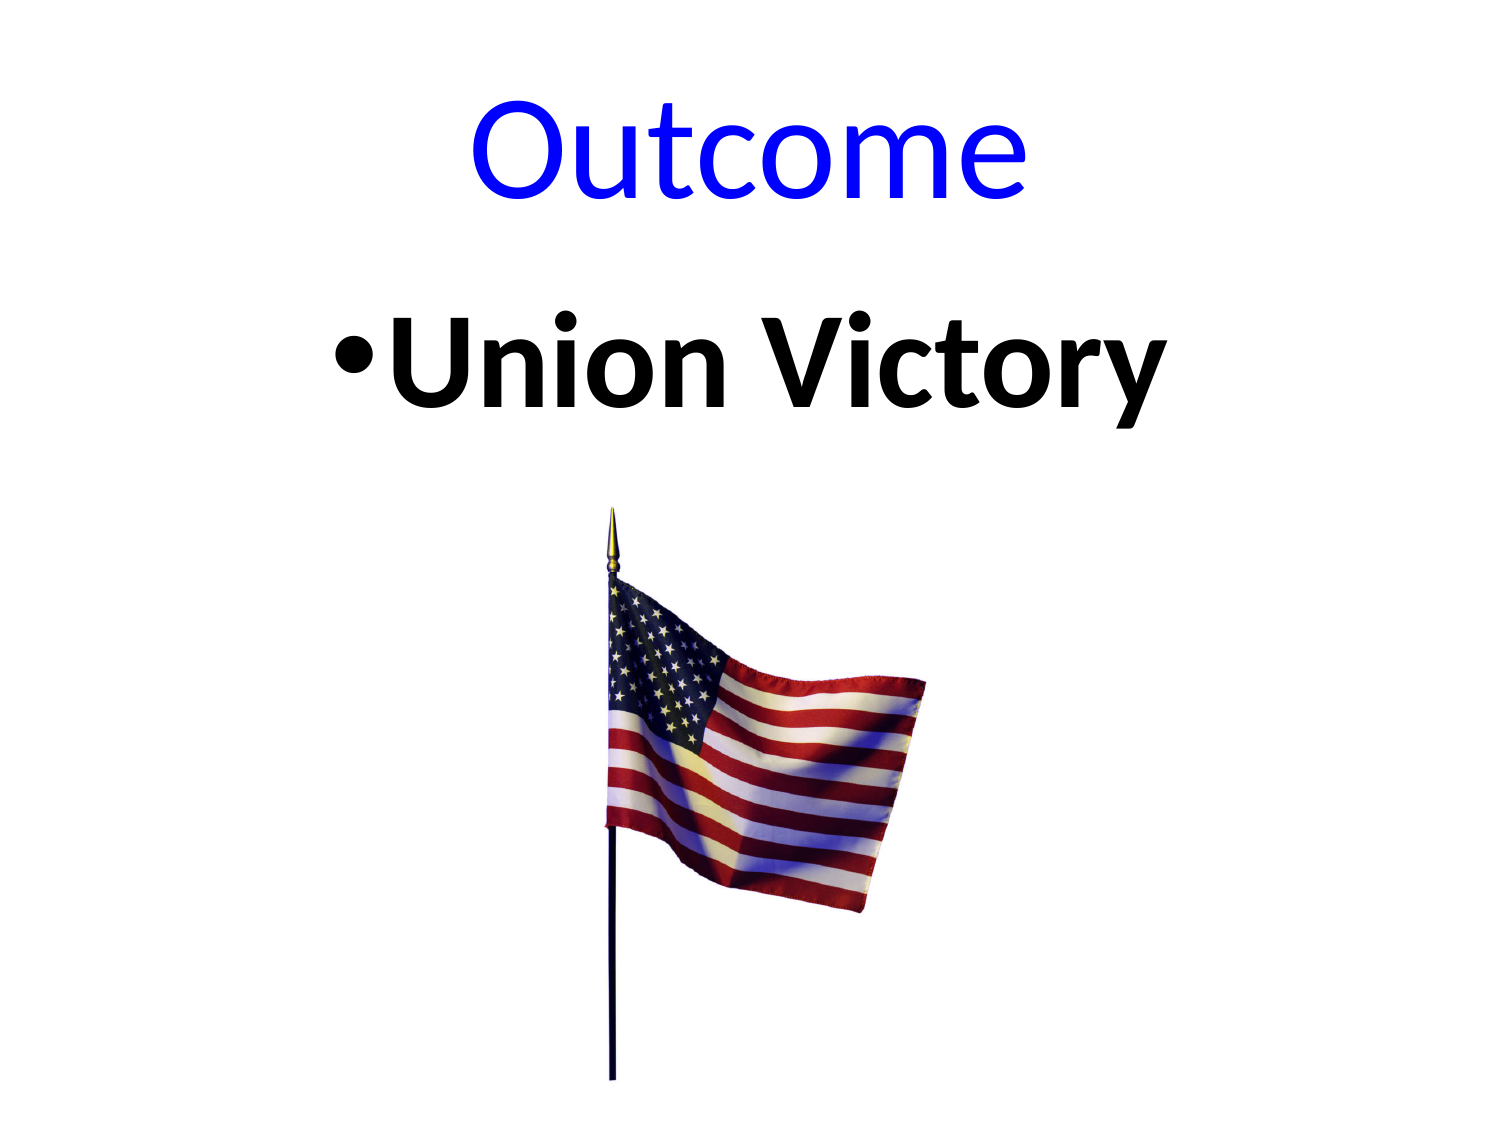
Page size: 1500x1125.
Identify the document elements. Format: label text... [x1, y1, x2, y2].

list Union Victory [75, 262, 1425, 1005]
picture [587, 498, 933, 1088]
title Outcome [75, 45, 1425, 233]
